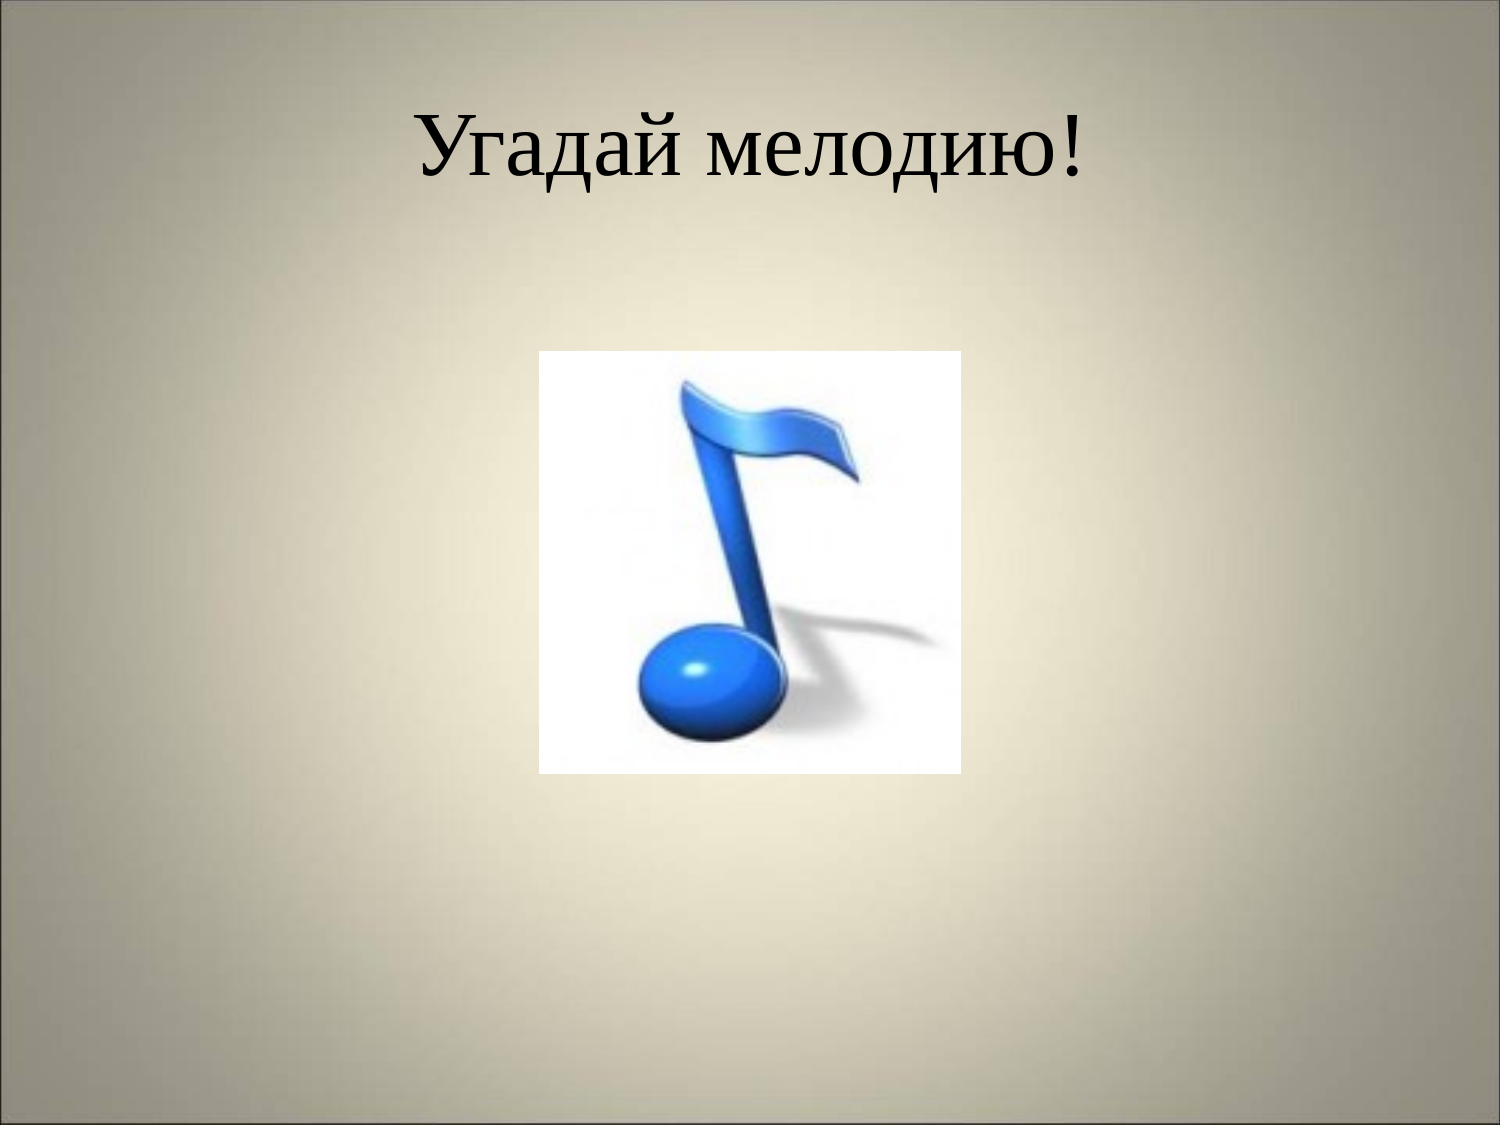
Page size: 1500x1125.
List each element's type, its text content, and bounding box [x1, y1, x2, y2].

title Угадай мелодию! [74, 44, 1426, 233]
picture [0, 0, 1500, 1125]
